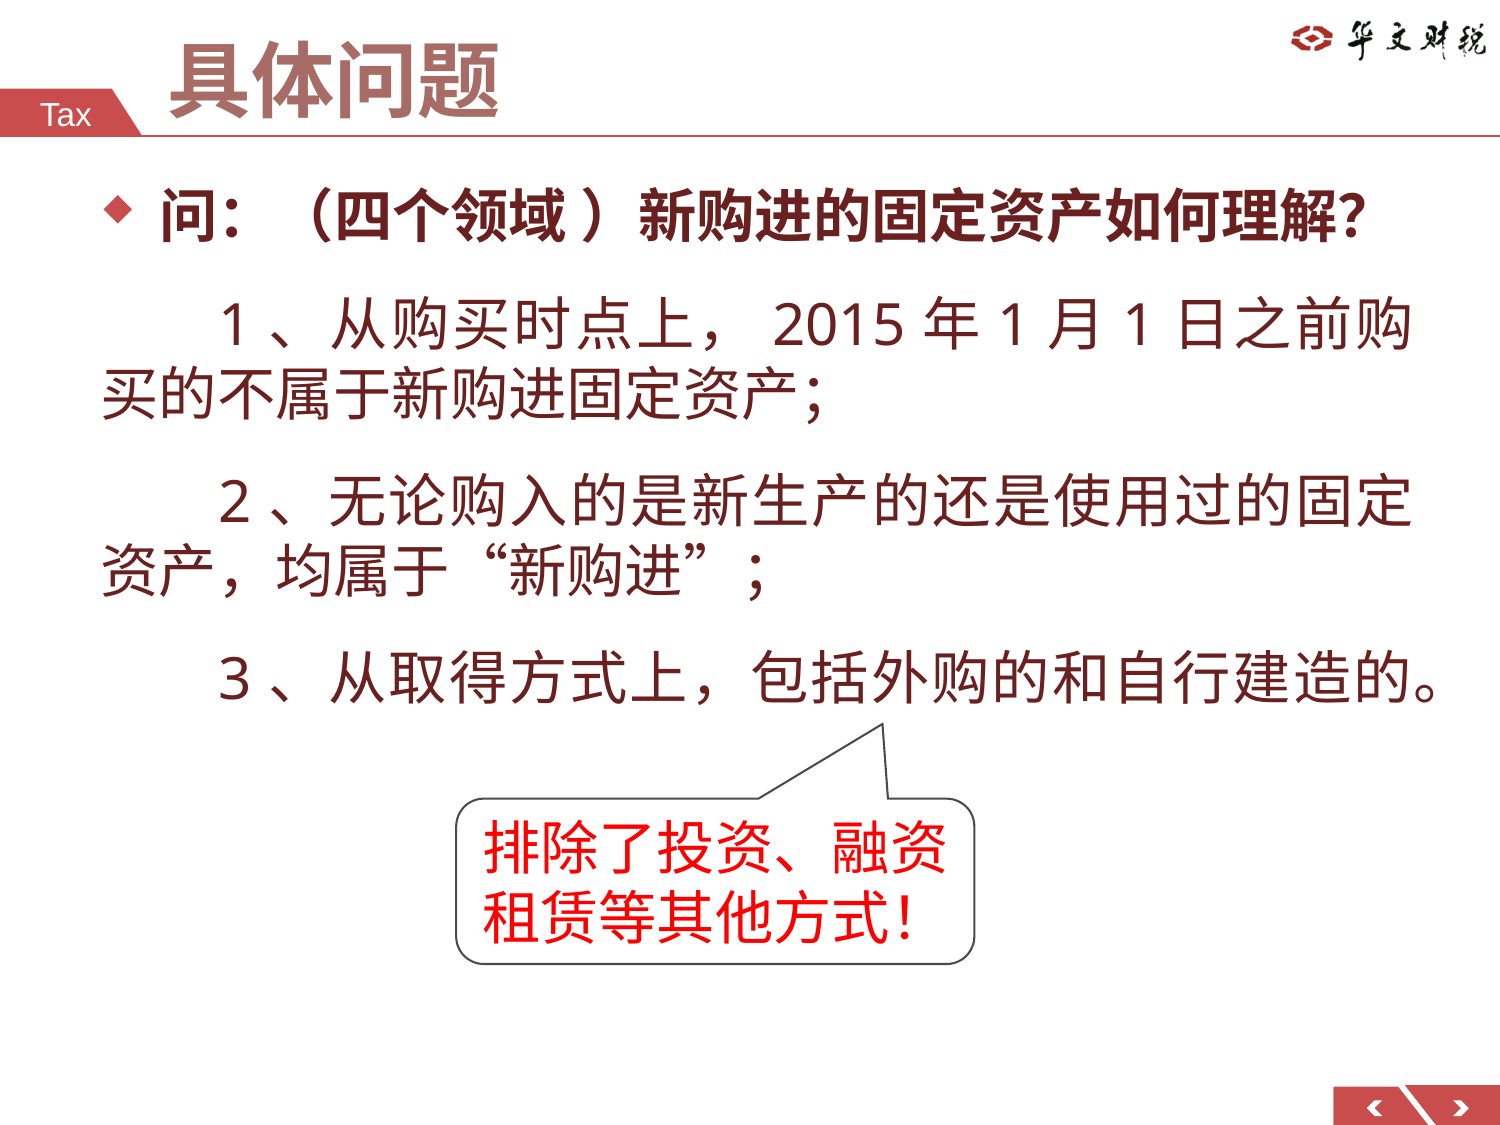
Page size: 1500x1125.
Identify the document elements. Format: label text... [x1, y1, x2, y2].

text_box 排除了投资、融资租赁等其他方式！ [455, 722, 976, 966]
title 具体问题 [152, 31, 1292, 137]
picture [1291, 19, 1486, 61]
list 问：（四个领域 ）新购进的固定资产如何理解？ 1、从购买时点上，2015年1月1日之前购买的不属于新购进固定资产； 2、无论购入的是新生产的还是使用过的固定资产，均属于“新购进”； 3、从取得方式上，包括外购的和自行建造的。 [85, 172, 1430, 1014]
